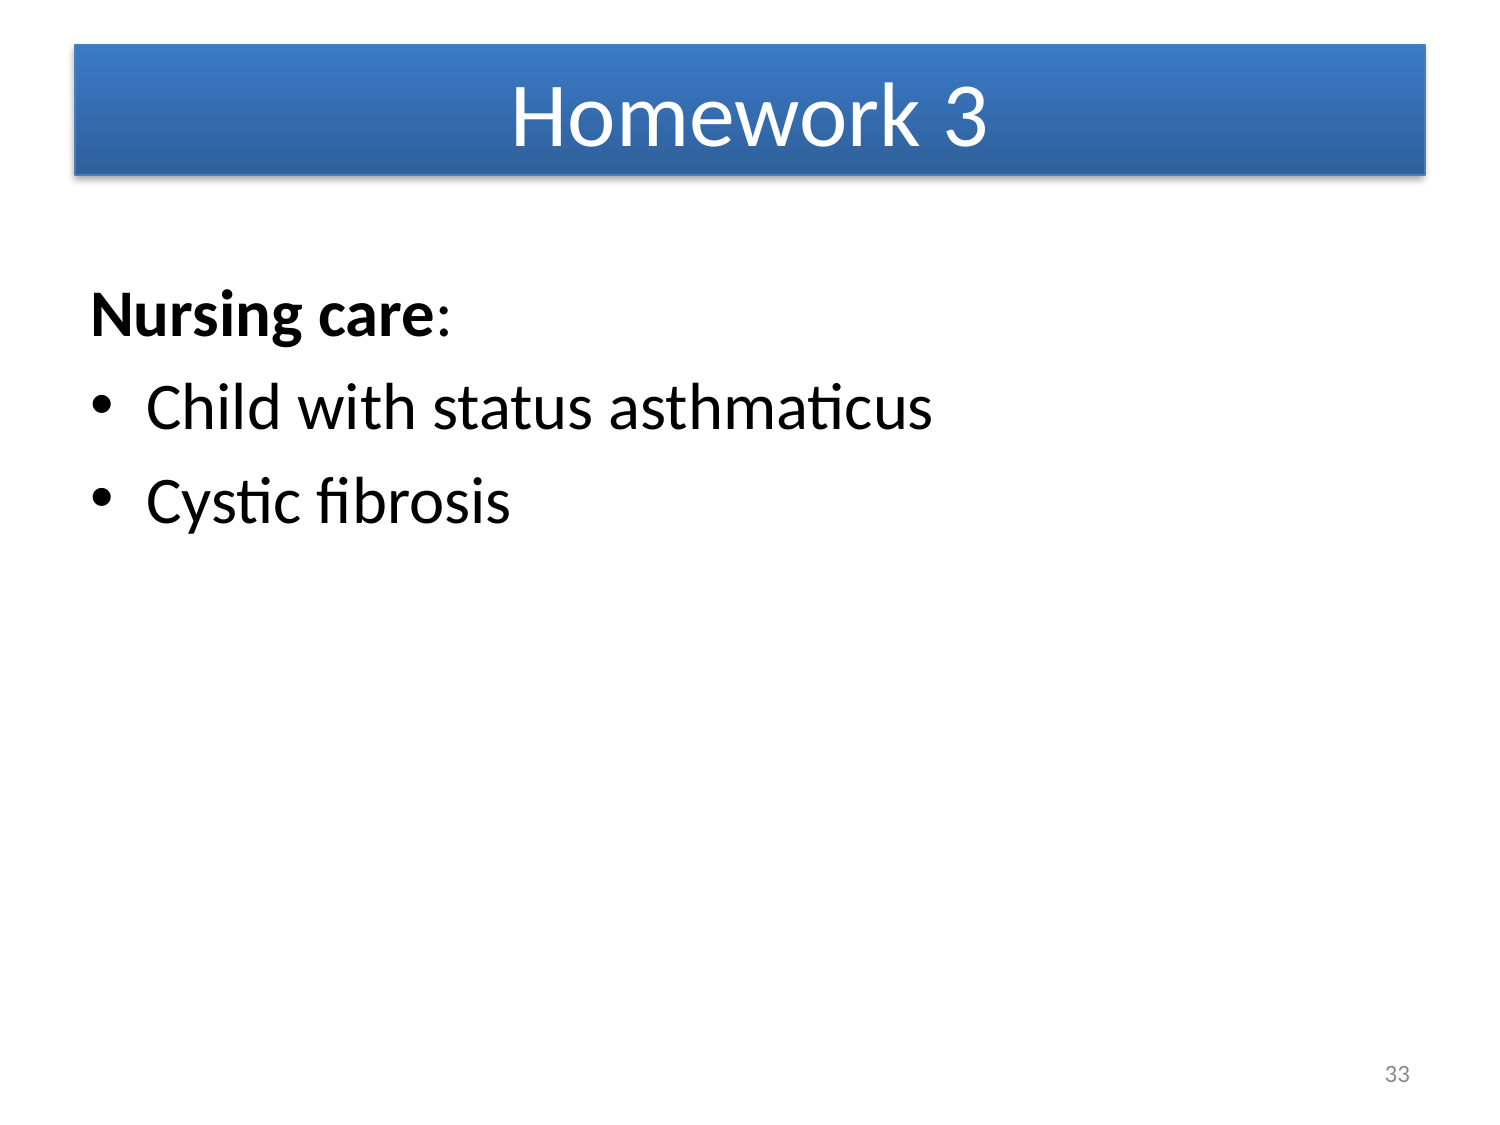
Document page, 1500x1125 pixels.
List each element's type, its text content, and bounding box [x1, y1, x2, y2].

slide_number 33 [1074, 1042, 1425, 1103]
list Nursing care: Child with status asthmaticus Cystic fibrosis [75, 262, 1425, 1005]
title Homework 3 [74, 44, 1426, 176]
